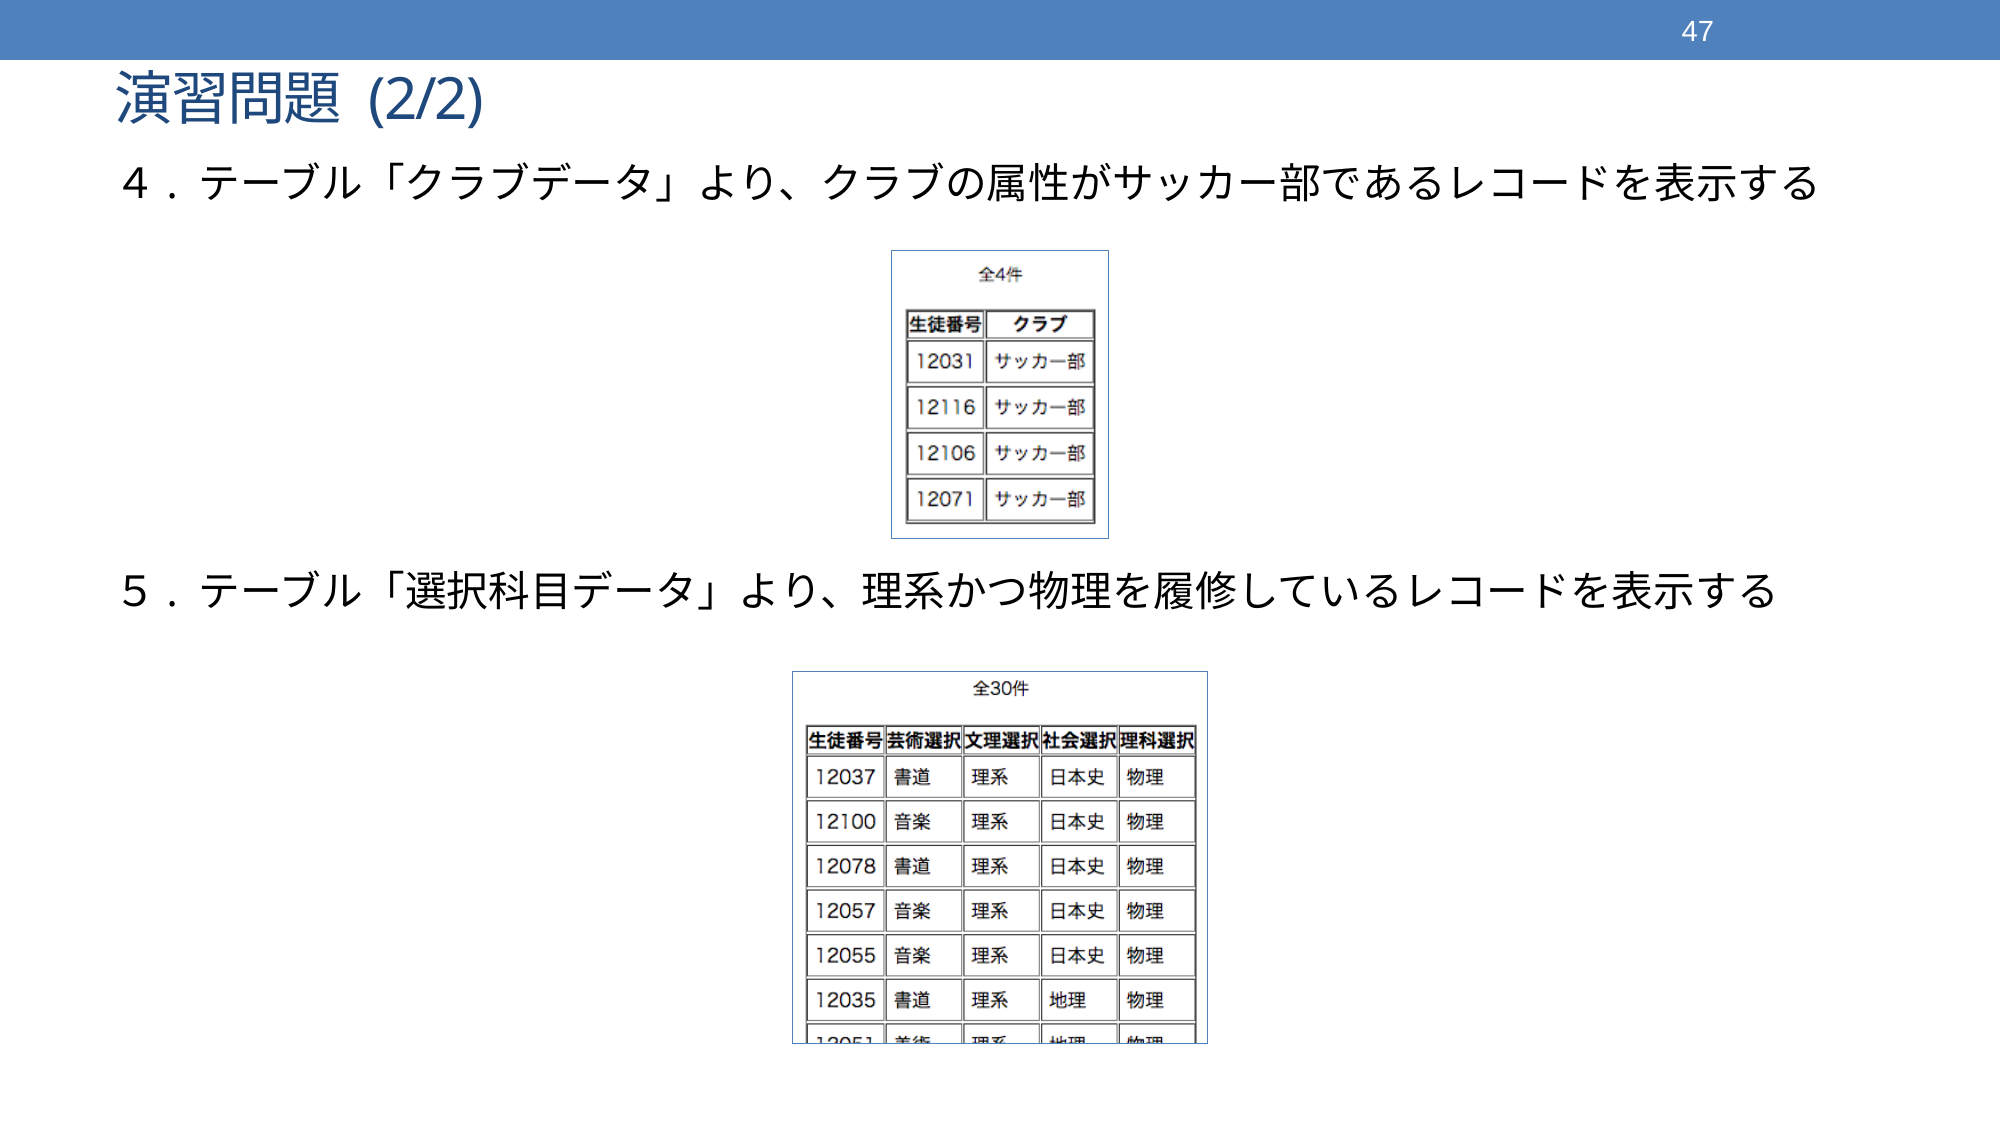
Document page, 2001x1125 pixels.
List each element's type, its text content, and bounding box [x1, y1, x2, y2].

picture [791, 671, 1209, 1044]
picture [891, 250, 1109, 539]
title 演習問題 (2/2) [99, 59, 1900, 133]
list ４. テーブル「クラブデータ」より、クラブの属性がサッカー部であるレコードを表示する ５. テーブル「選択科目データ」より、理系かつ物理を履修しているレコードを表示する [99, 149, 1900, 1063]
slide_number 47 [1666, 3, 1900, 57]
